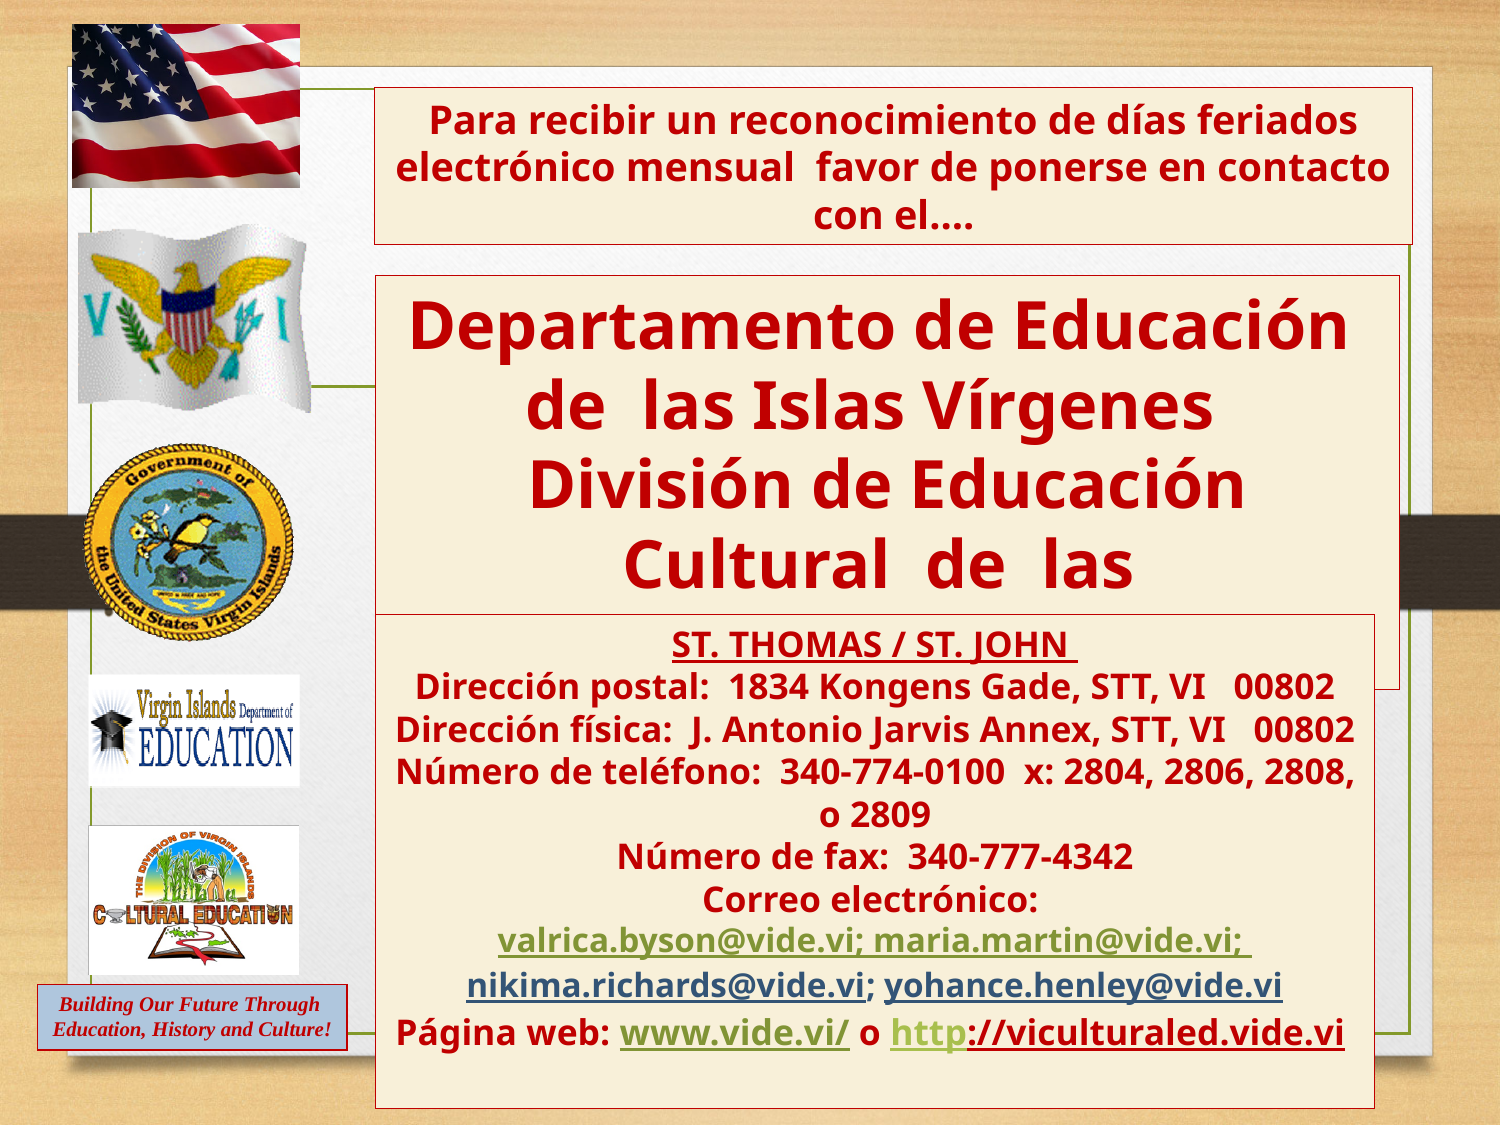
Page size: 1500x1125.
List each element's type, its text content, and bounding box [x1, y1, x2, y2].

text_box Building Our Future Through Education, History and Culture! [37, 984, 347, 1050]
text_box Para recibir un reconocimiento de días feriados electrónico mensual favor de ponerse en contacto con el…. [374, 87, 1413, 245]
text_box Departamento de Educación de las Islas Vírgenes División de Educación Cultural de las Islas Vírgenes [375, 275, 1400, 690]
text_box ST. THOMAS / ST. JOHN Dirección postal: 1834 Kongens Gade, STT, VI 00802 Dirección física: J. Antonio Jarvis Annex, STT, VI 00802 Número de teléfono: 340-774-0100 x: 2804, 2806, 2808, o 2809 Número de fax: 340-777-4342 Correo electrónico: valrica.byson@vide.vi; maria.martin@vide.vi; nikima.richards@vide.vi; yohance.henley@vide.vi Página web: www.vide.vi/ o http://viculturaled.vide.vi [375, 614, 1375, 1109]
picture [0, 0, 1500, 1125]
